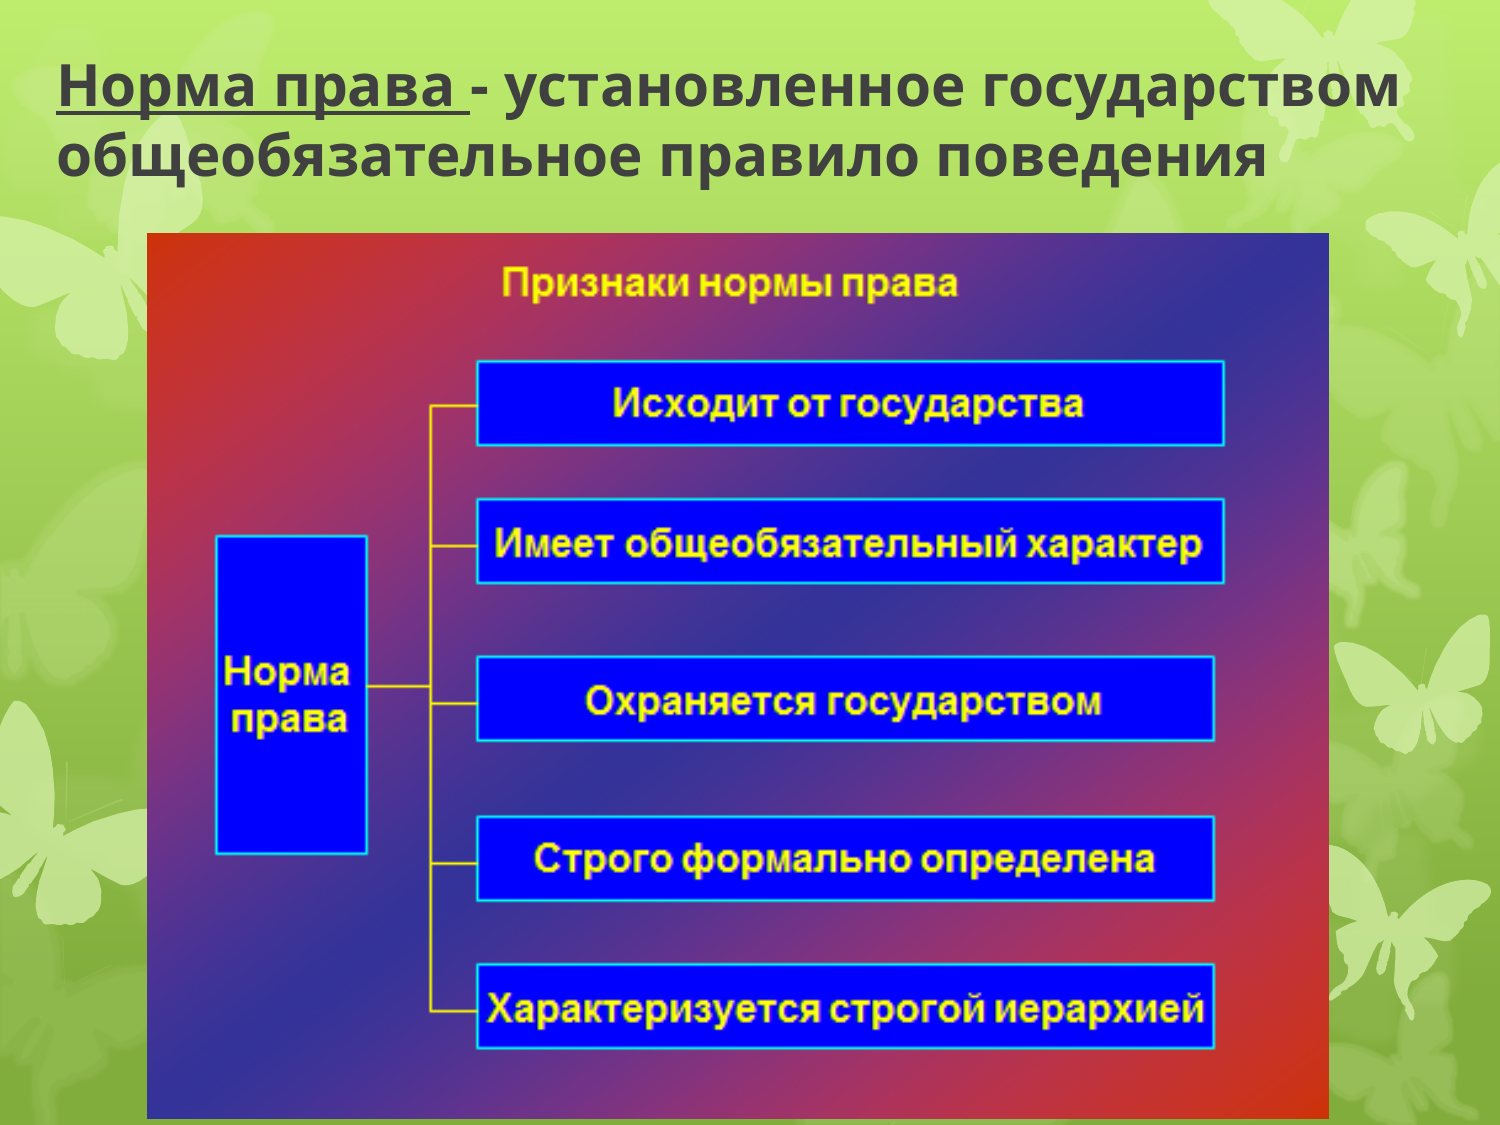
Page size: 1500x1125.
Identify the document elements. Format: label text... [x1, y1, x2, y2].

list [146, 232, 1330, 1120]
title Норма права - установленное государством общеобязательное правило поведения [41, 42, 1447, 263]
